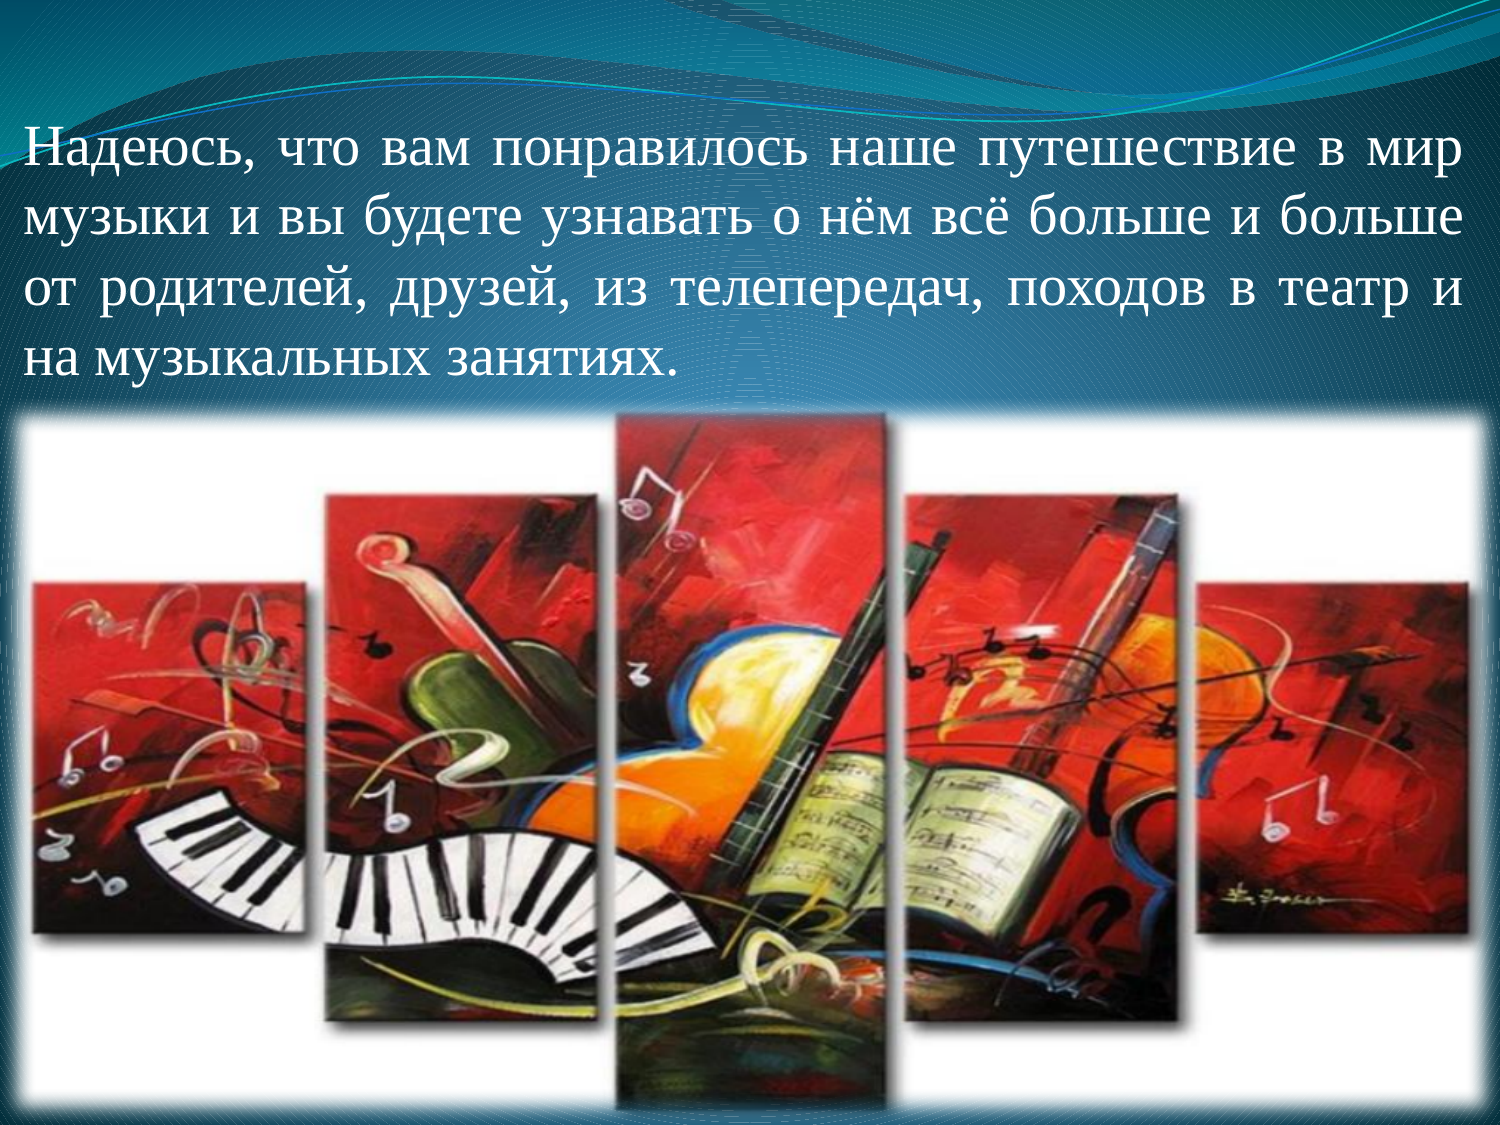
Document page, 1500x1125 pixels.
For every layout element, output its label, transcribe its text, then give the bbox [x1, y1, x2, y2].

picture [0, 398, 1500, 1125]
title Надеюсь, что вам понравилось наше путешествие в мир музыки и вы будете узнавать о нём всё больше и больше от родителей, друзей, из телепередач, походов в театр и на музыкальных занятиях. [23, 128, 1465, 387]
